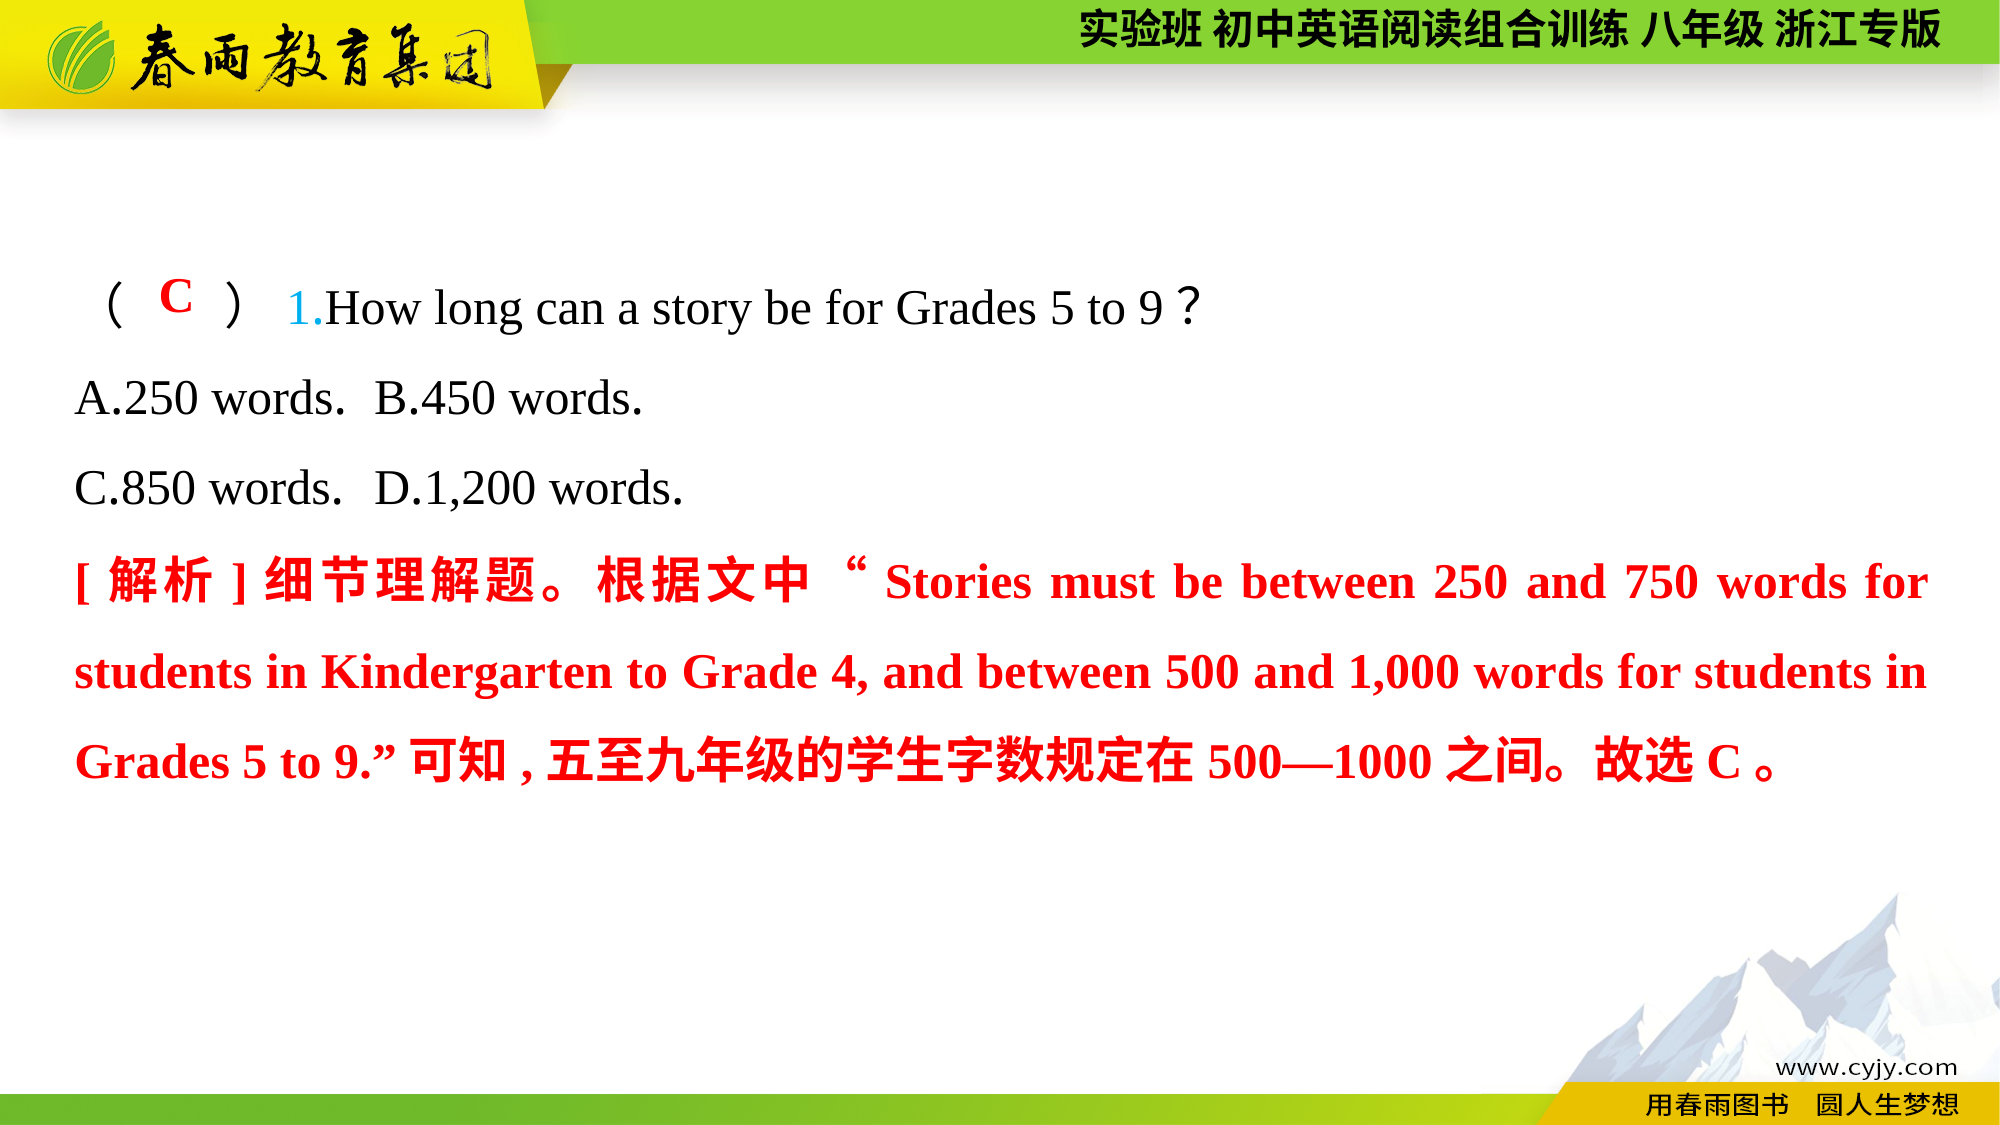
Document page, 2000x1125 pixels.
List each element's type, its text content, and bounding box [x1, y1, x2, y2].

text_box [解析]细节理解题。根据文中“Stories must be between 250 and 750 words for students in Kindergarten to Grade 4, and between 500 and 1,000 words for students in Grades 5 to 9.”可知,五至九年级的学生字数规定在500—1000之间。故选C。 [59, 514, 1944, 796]
list （ ）1.How long can a story be for Grades 5 to 9？ A.250 words. B.450 words. C.850 words. D.1,200 words. [59, 237, 1944, 514]
text_box C [143, 255, 210, 330]
picture [0, 0, 2000, 1125]
